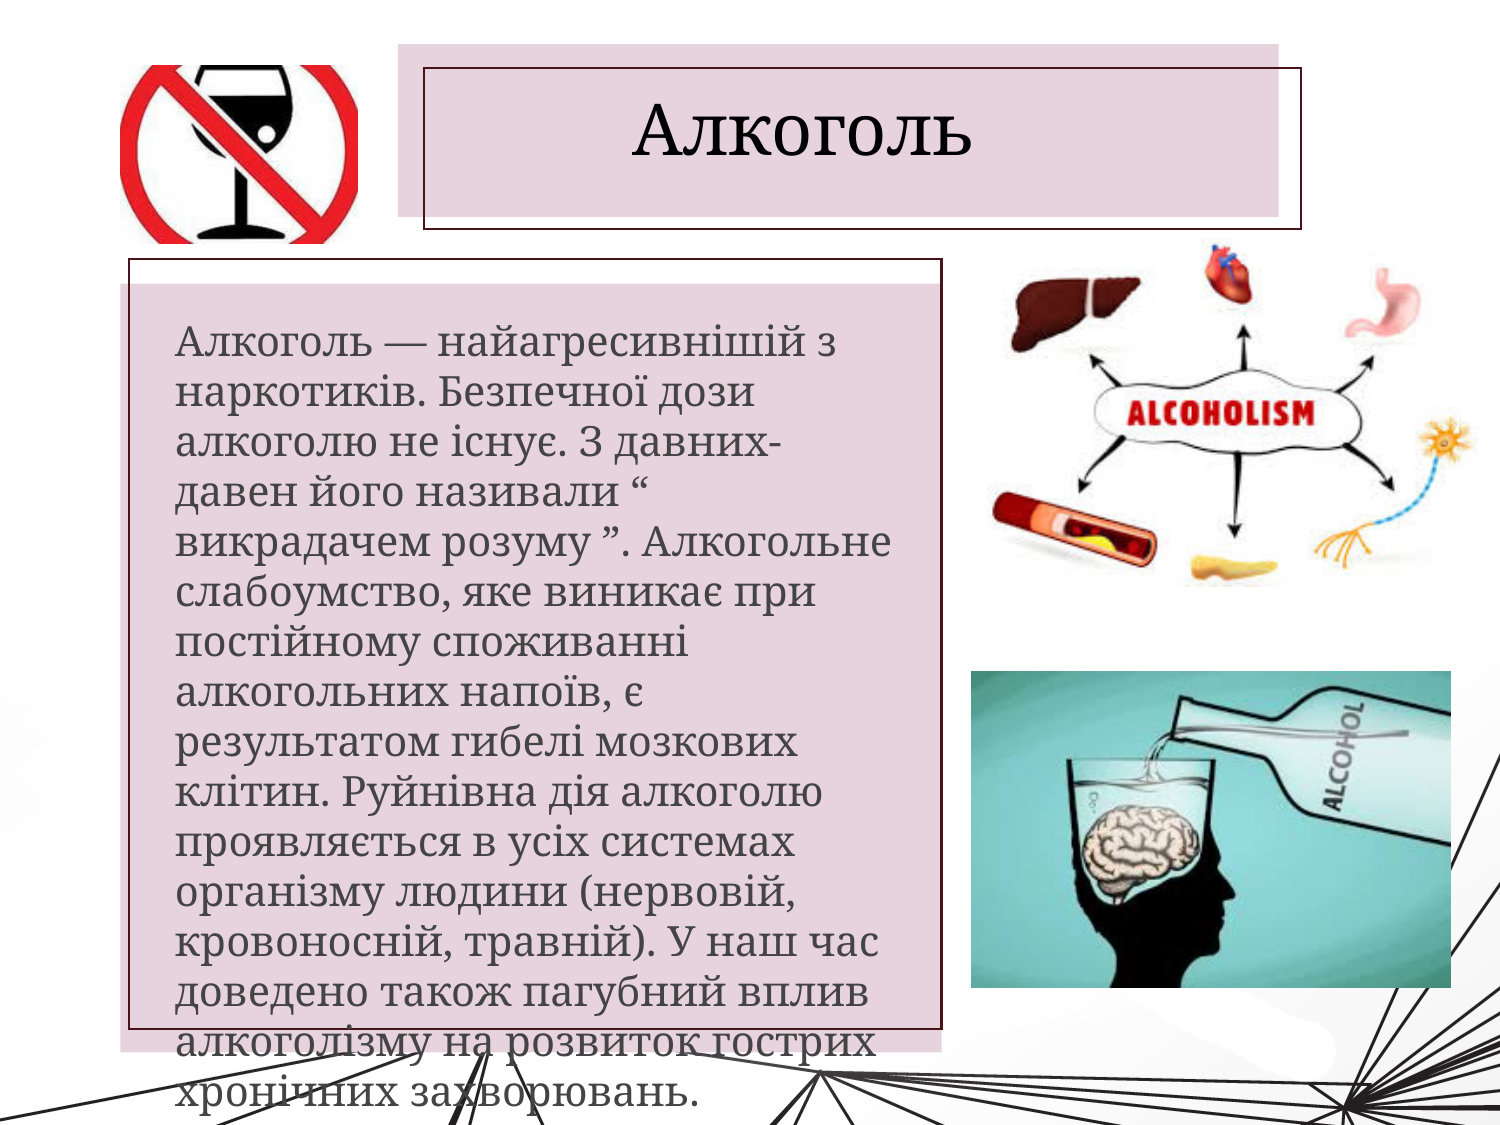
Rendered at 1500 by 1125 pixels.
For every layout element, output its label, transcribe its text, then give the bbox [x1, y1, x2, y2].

text_box [119, 283, 160, 1053]
text_box [423, 67, 1302, 84]
text_box [128, 258, 943, 1030]
text_box [397, 43, 1280, 84]
title Алкоголь [358, 84, 1451, 244]
text_box Алкоголь — найагресивнішій з наркотиків. Безпечної дози алкоголю не існує. З давних-давен його називали “ викрадачем розуму ”. Алкогольне слабоумство, яке виникає при постійному споживанні алкогольних напоїв, є результатом гибелі мозкових клітин. Руйнівна дія алкоголю проявляється в усіх системах організму людини (нервовій, кровоносній, травній). У наш час доведено також пагубний вплив алкоголізму на розвиток гострих хронічних захворювань. [160, 307, 910, 1123]
picture [0, 0, 1500, 1125]
text_box [910, 486, 1395, 1072]
